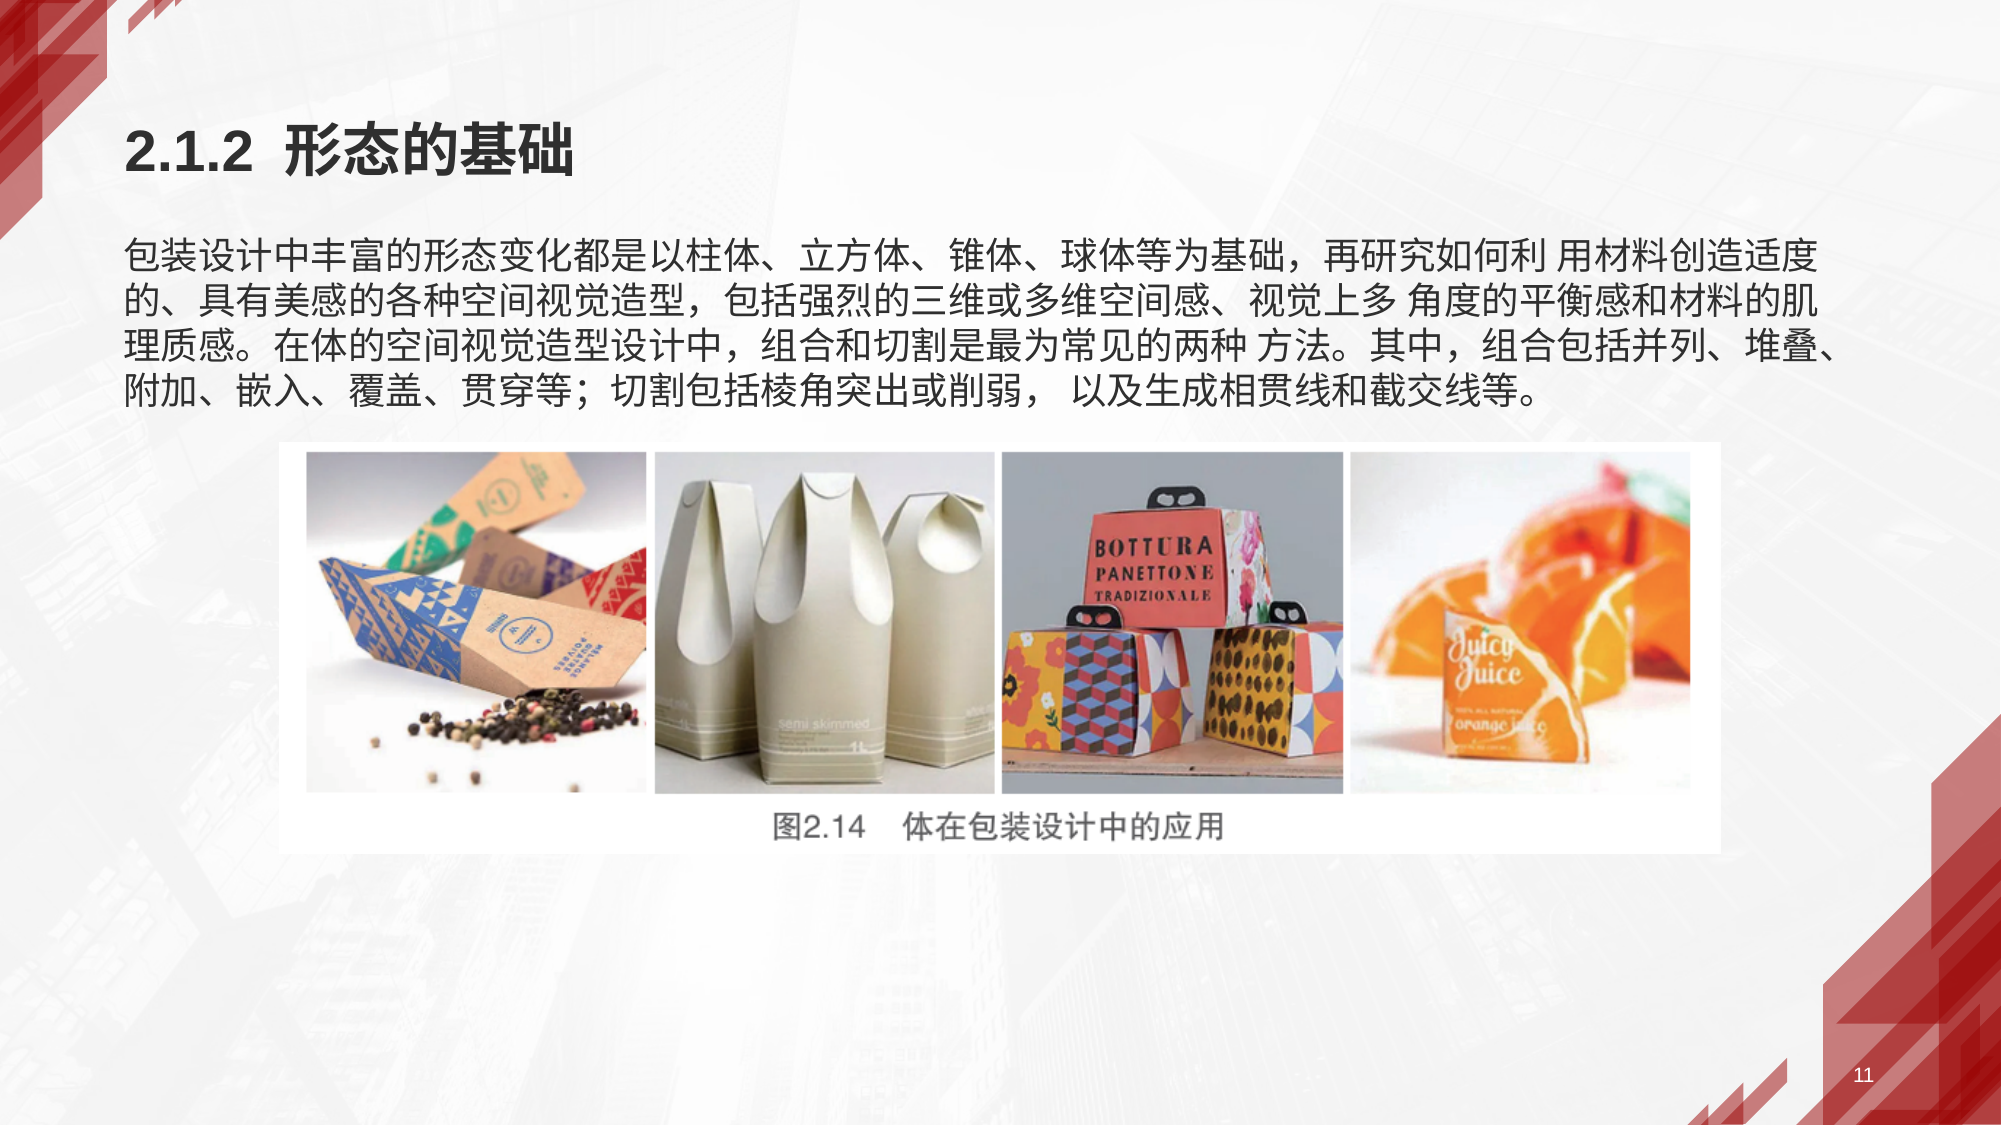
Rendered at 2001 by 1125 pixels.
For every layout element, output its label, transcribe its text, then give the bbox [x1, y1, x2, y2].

text_box 包装设计中丰富的形态变化都是以柱体、立方体、锥体、球体等为基础，再研究如何利 用材料创造适度的、具有美感的各种空间视觉造型，包括强烈的三维或多维空间感、视觉上多 角度的平衡感和材料的肌理质感。在体的空间视觉造型设计中，组合和切割是最为常见的两种 方法。其中，组合包括并列、堆叠、附加、嵌入、覆盖、贯穿等；切割包括棱角突出或削弱， 以及生成相贯线和截交线等。 [108, 224, 1867, 420]
text_box 2.1.2 形态的基础 [109, 103, 1891, 192]
picture [279, 442, 1721, 854]
slide_number 11 [1452, 1056, 1890, 1092]
